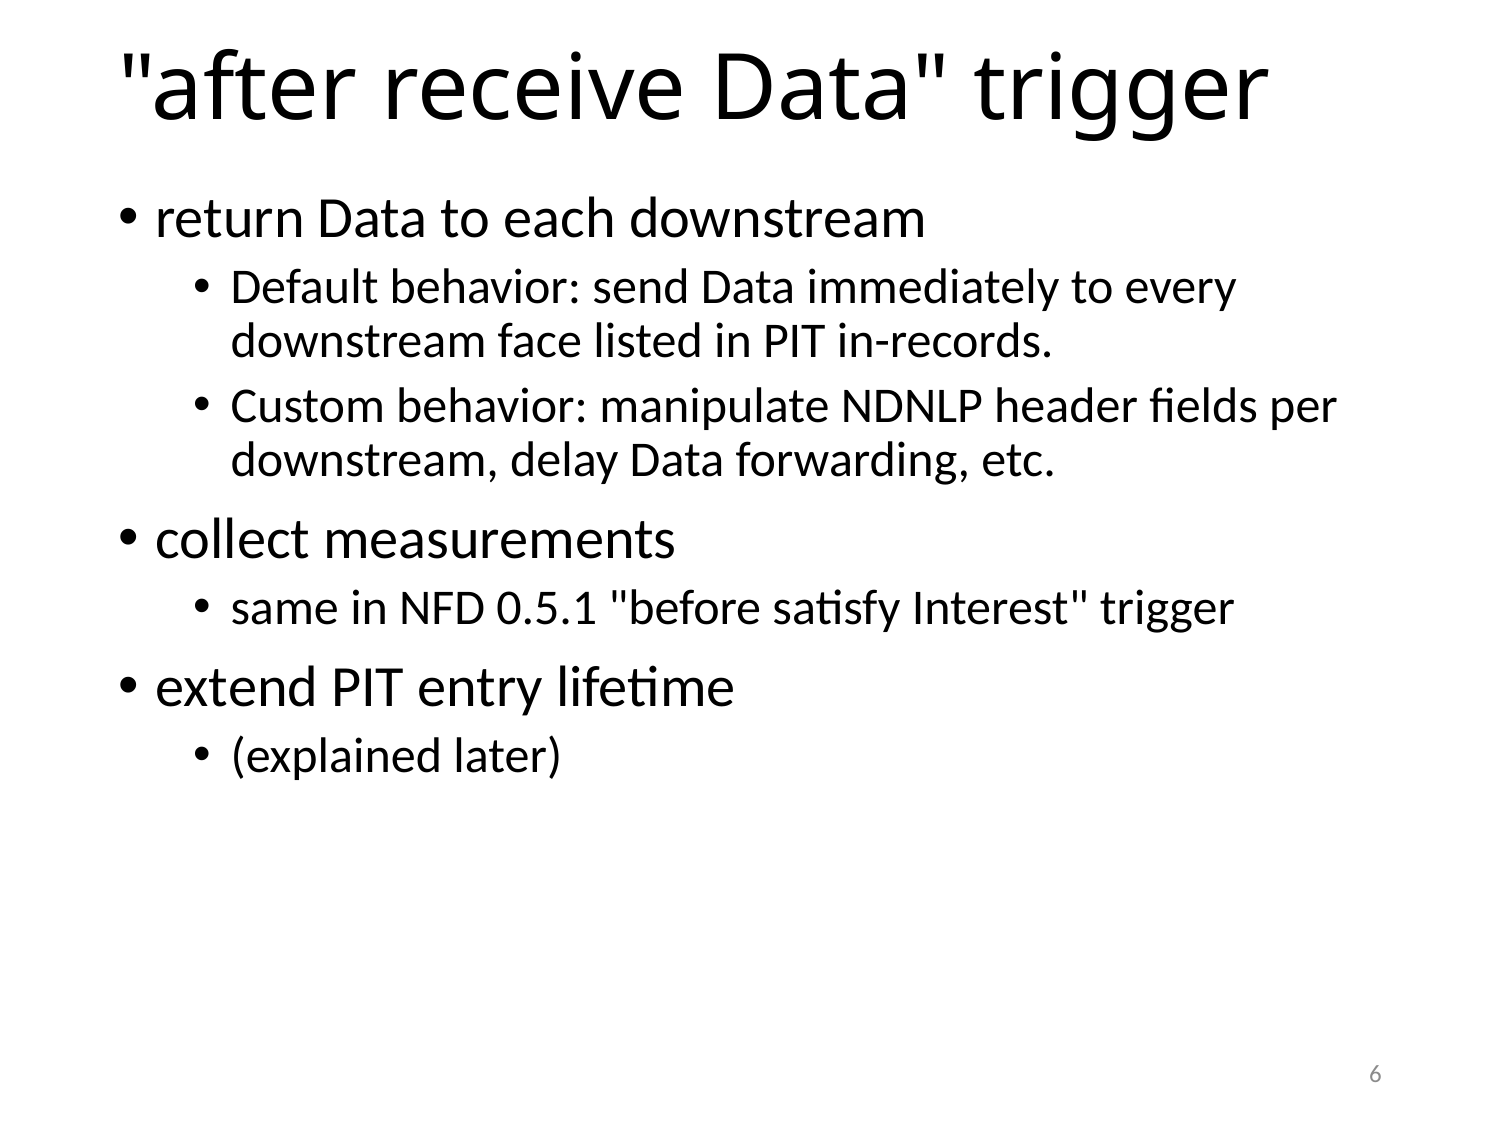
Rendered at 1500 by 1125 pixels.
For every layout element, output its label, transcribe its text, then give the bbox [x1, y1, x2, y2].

title "after receive Data" trigger [103, 29, 1397, 150]
slide_number 6 [1059, 1042, 1397, 1103]
list return Data to each downstream Default behavior: send Data immediately to every downstream face listed in PIT in-records. Custom behavior: manipulate NDNLP header fields per downstream, delay Data forwarding, etc. collect measurements same in NFD 0.5.1 "before satisfy Interest" trigger extend PIT entry lifetime (explained later) [103, 179, 1397, 1020]
